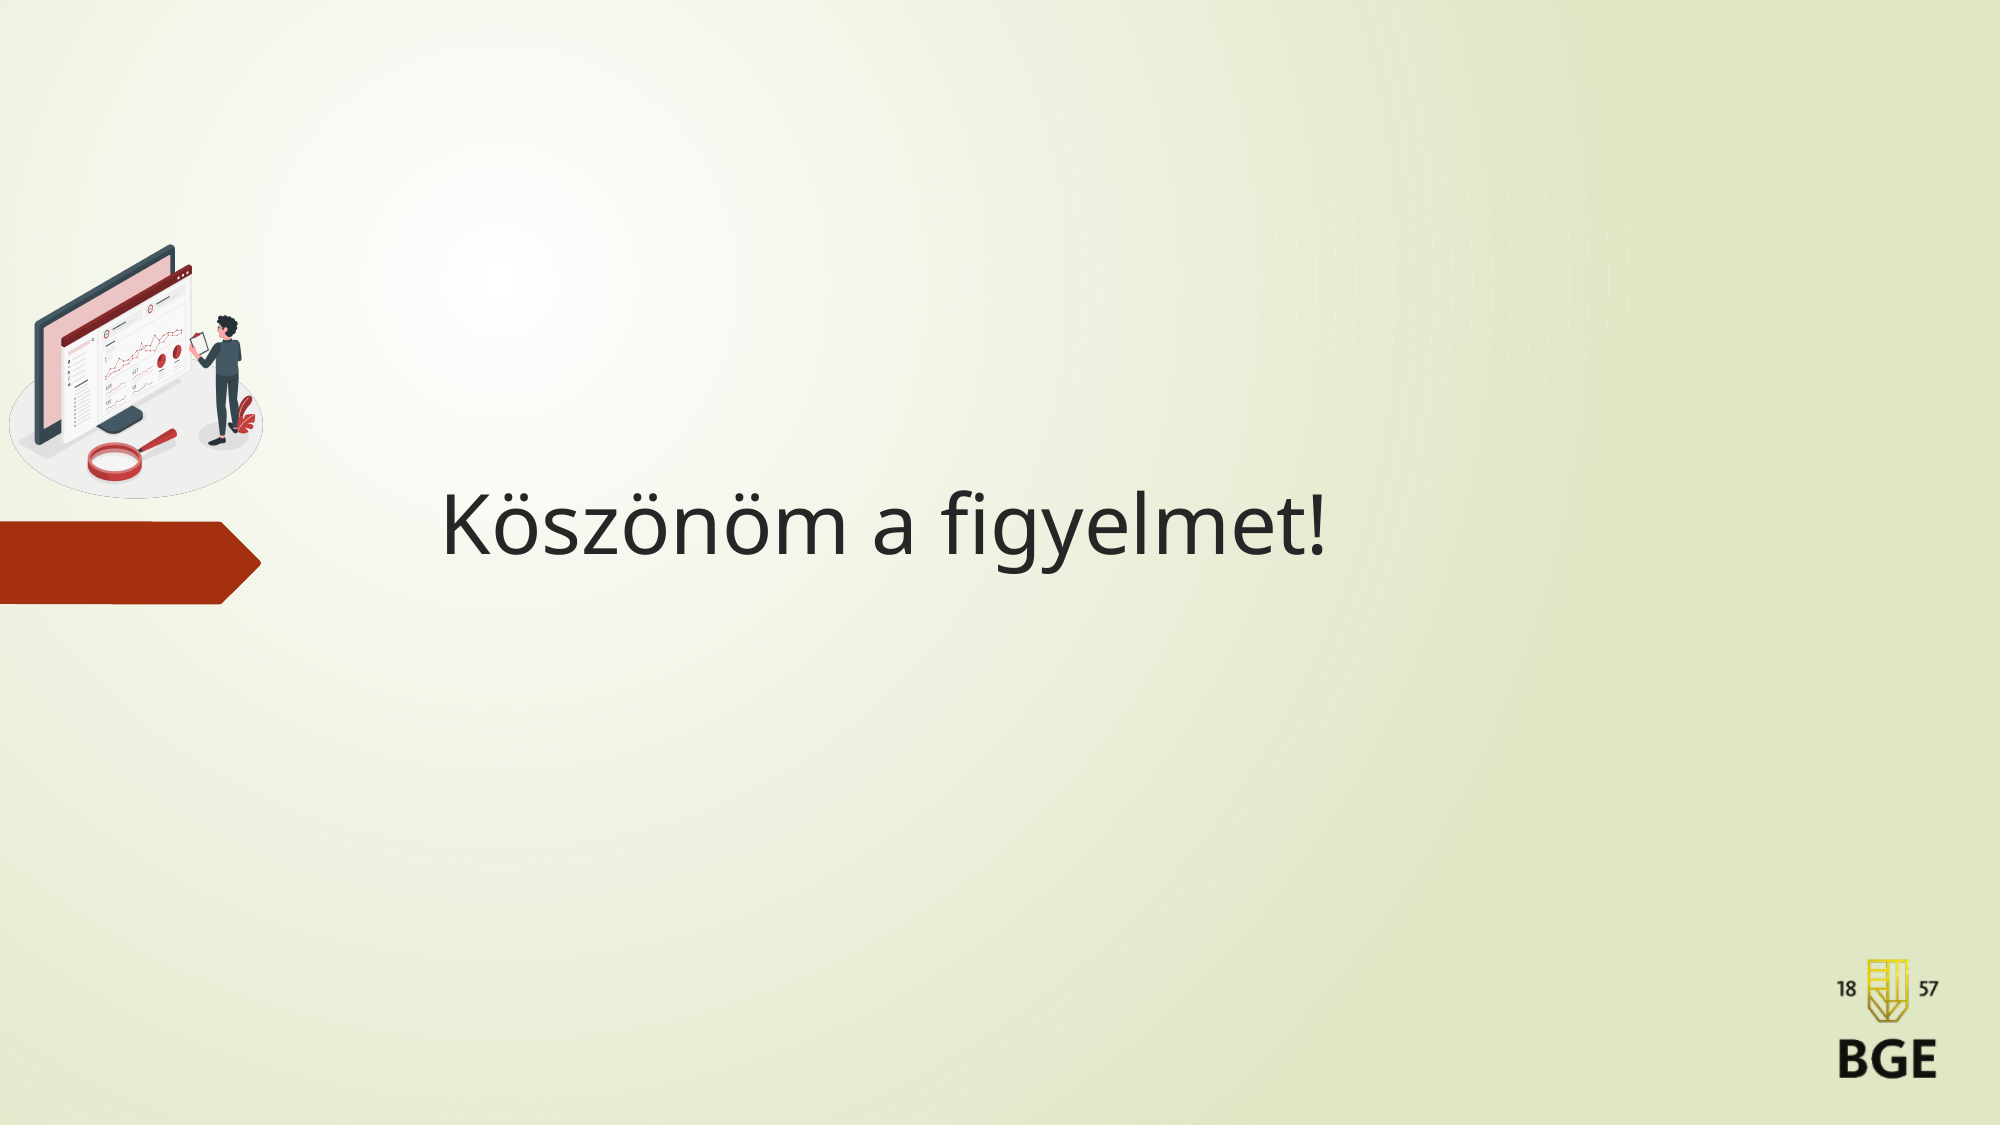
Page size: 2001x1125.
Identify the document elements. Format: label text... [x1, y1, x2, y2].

title Köszönöm a figyelmet! [424, 337, 1888, 579]
picture [0, 233, 274, 508]
picture [1817, 947, 1958, 1090]
